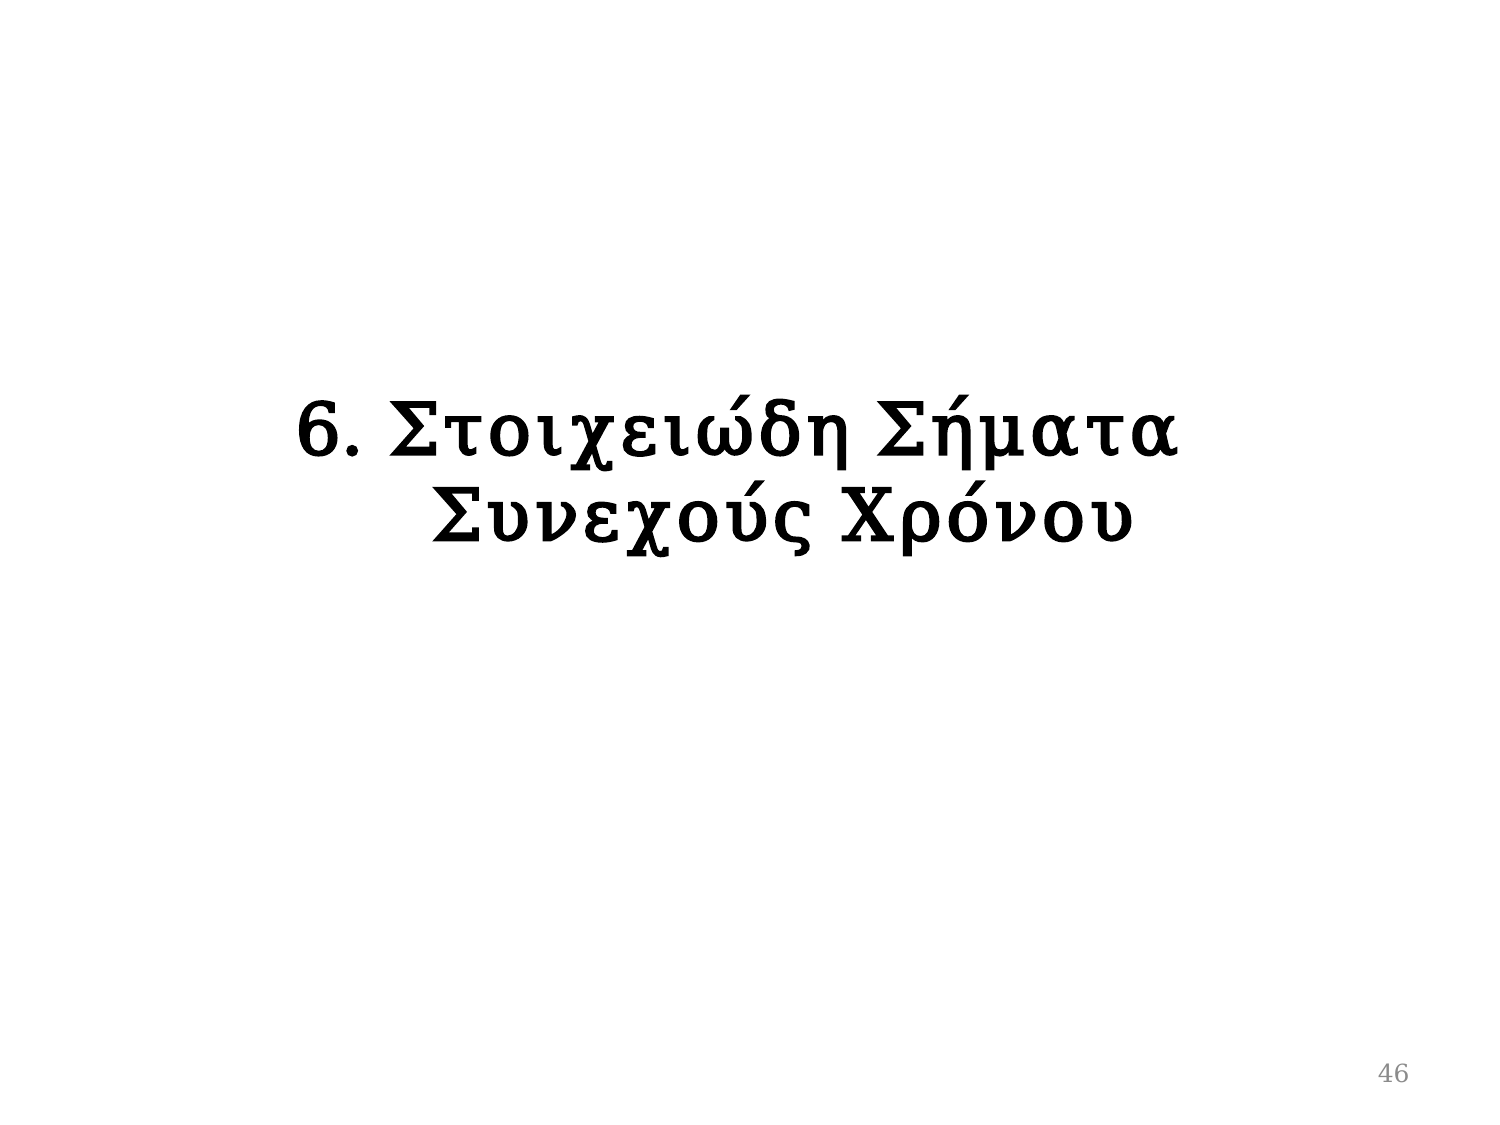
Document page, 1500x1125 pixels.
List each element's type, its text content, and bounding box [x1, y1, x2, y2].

title 6. Στοιχειώδη Σήματα Συνεχούς Χρόνου [75, 375, 1425, 563]
slide_number 46 [1074, 1042, 1425, 1103]
